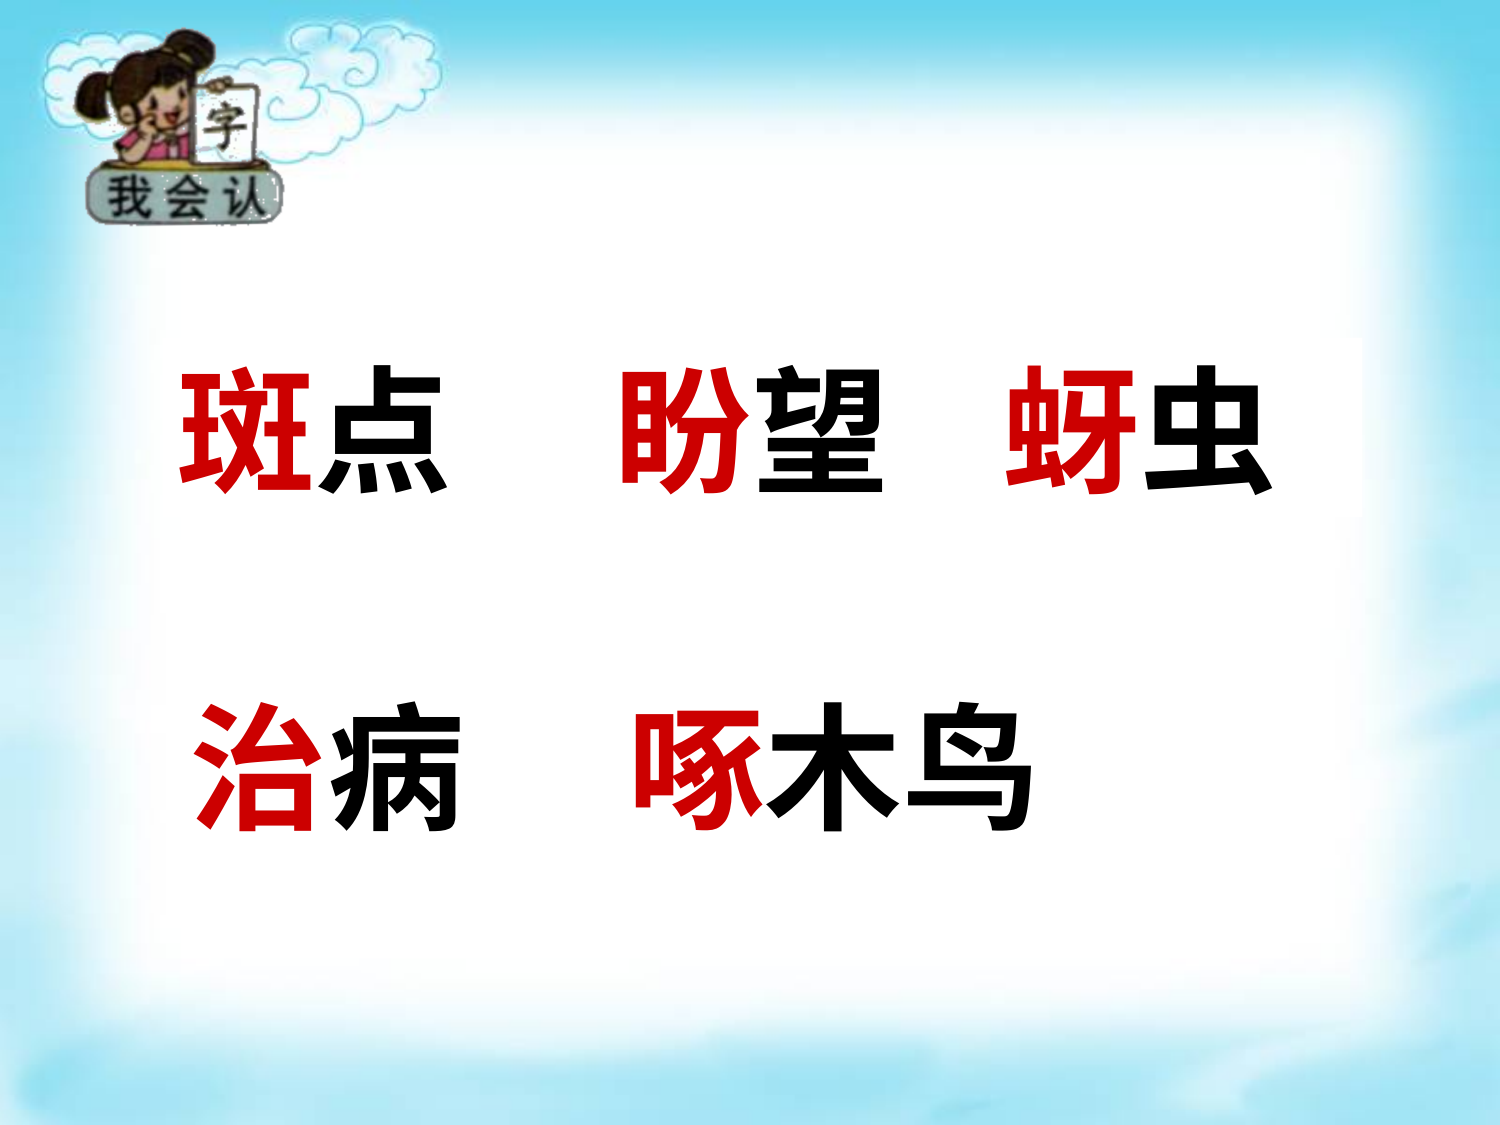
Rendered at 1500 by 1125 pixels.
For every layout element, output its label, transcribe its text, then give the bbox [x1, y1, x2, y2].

text_box 蚜虫 [1000, 337, 1363, 518]
text_box 治病 [174, 675, 525, 855]
text_box 啄木鸟 [612, 675, 1125, 855]
text_box 斑点 [162, 337, 525, 518]
picture [0, 0, 1500, 1125]
text_box 盼望 [600, 337, 1000, 518]
